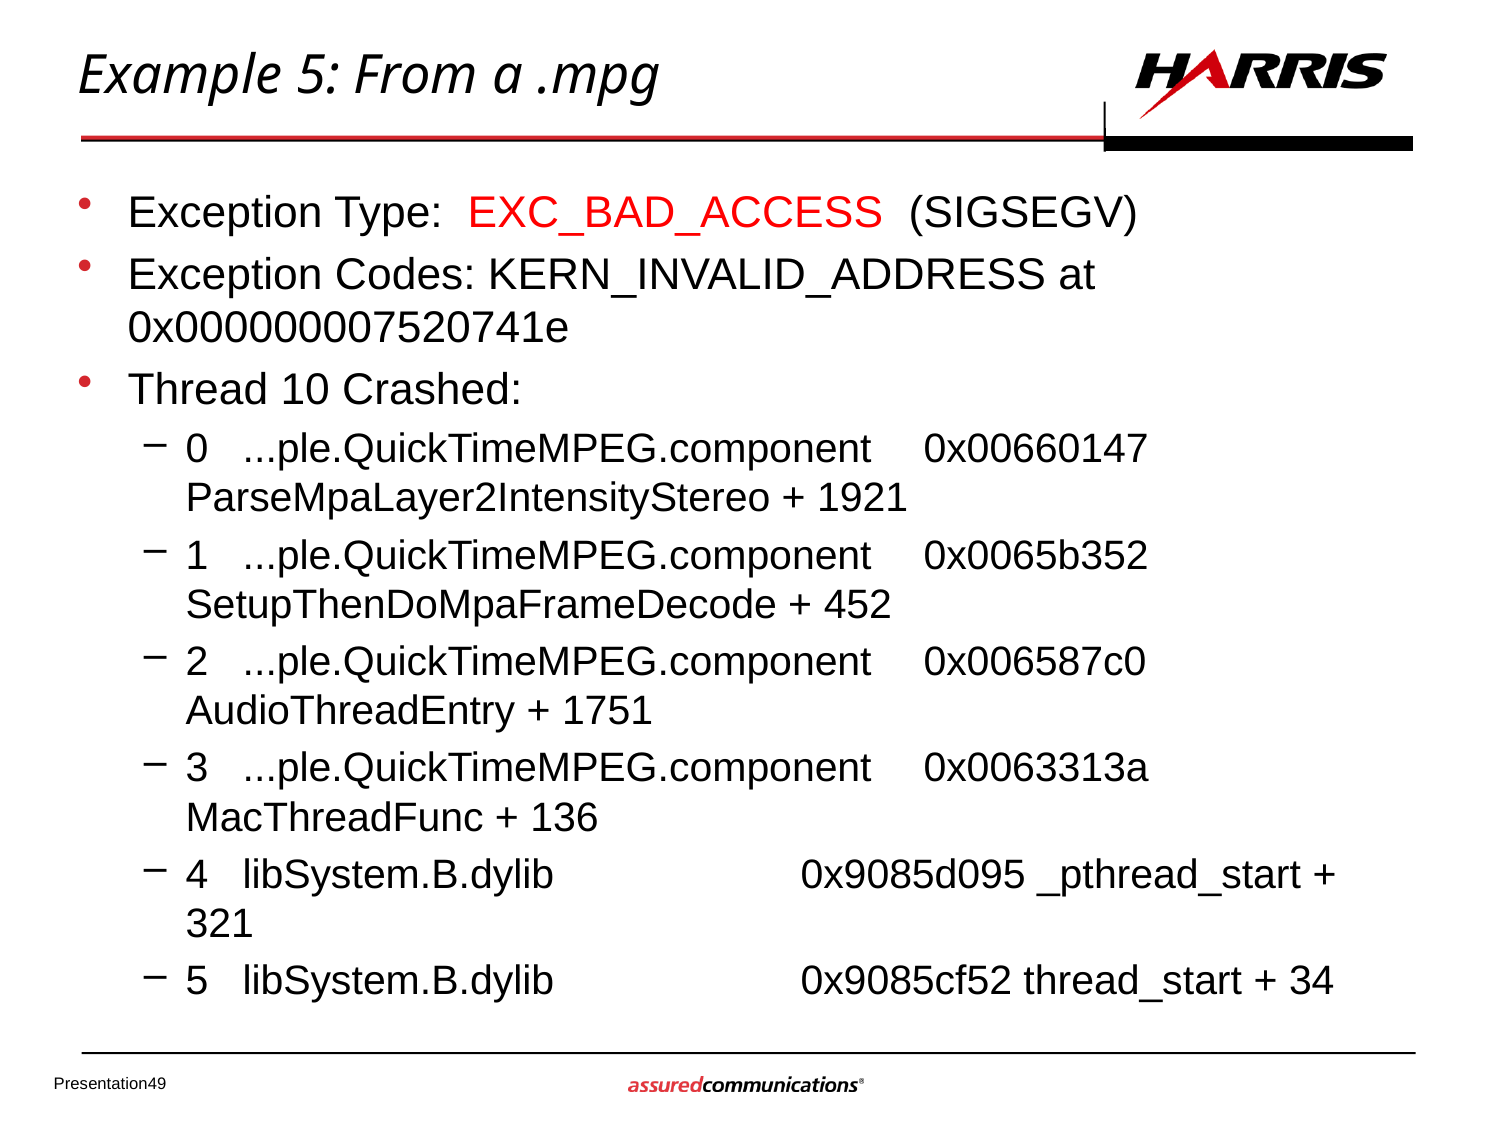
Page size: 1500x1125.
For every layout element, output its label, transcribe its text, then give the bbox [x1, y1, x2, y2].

picture [1135, 49, 1387, 119]
title Example 5: From a .mpg [62, 27, 951, 117]
picture [628, 1076, 864, 1092]
list Exception Type: EXC_BAD_ACCESS (SIGSEGV) Exception Codes: KERN_INVALID_ADDRESS at 0x000000007520741e Thread 10 Crashed: 0 ...ple.QuickTimeMPEG.component 0x00660147 ParseMpaLayer2IntensityStereo + 1921 1 ...ple.QuickTimeMPEG.component 0x0065b352 SetupThenDoMpaFrameDecode + 452 2 ...ple.QuickTimeMPEG.component 0x006587c0 AudioThreadEntry + 1751 3 ...ple.QuickTimeMPEG.component 0x0063313a MacThreadFunc + 136 4 libSystem.B.dylib 0x9085d095 _pthread_start + 321 5 libSystem.B.dylib 0x9085cf52 thread_start + 34 [62, 174, 1429, 1020]
